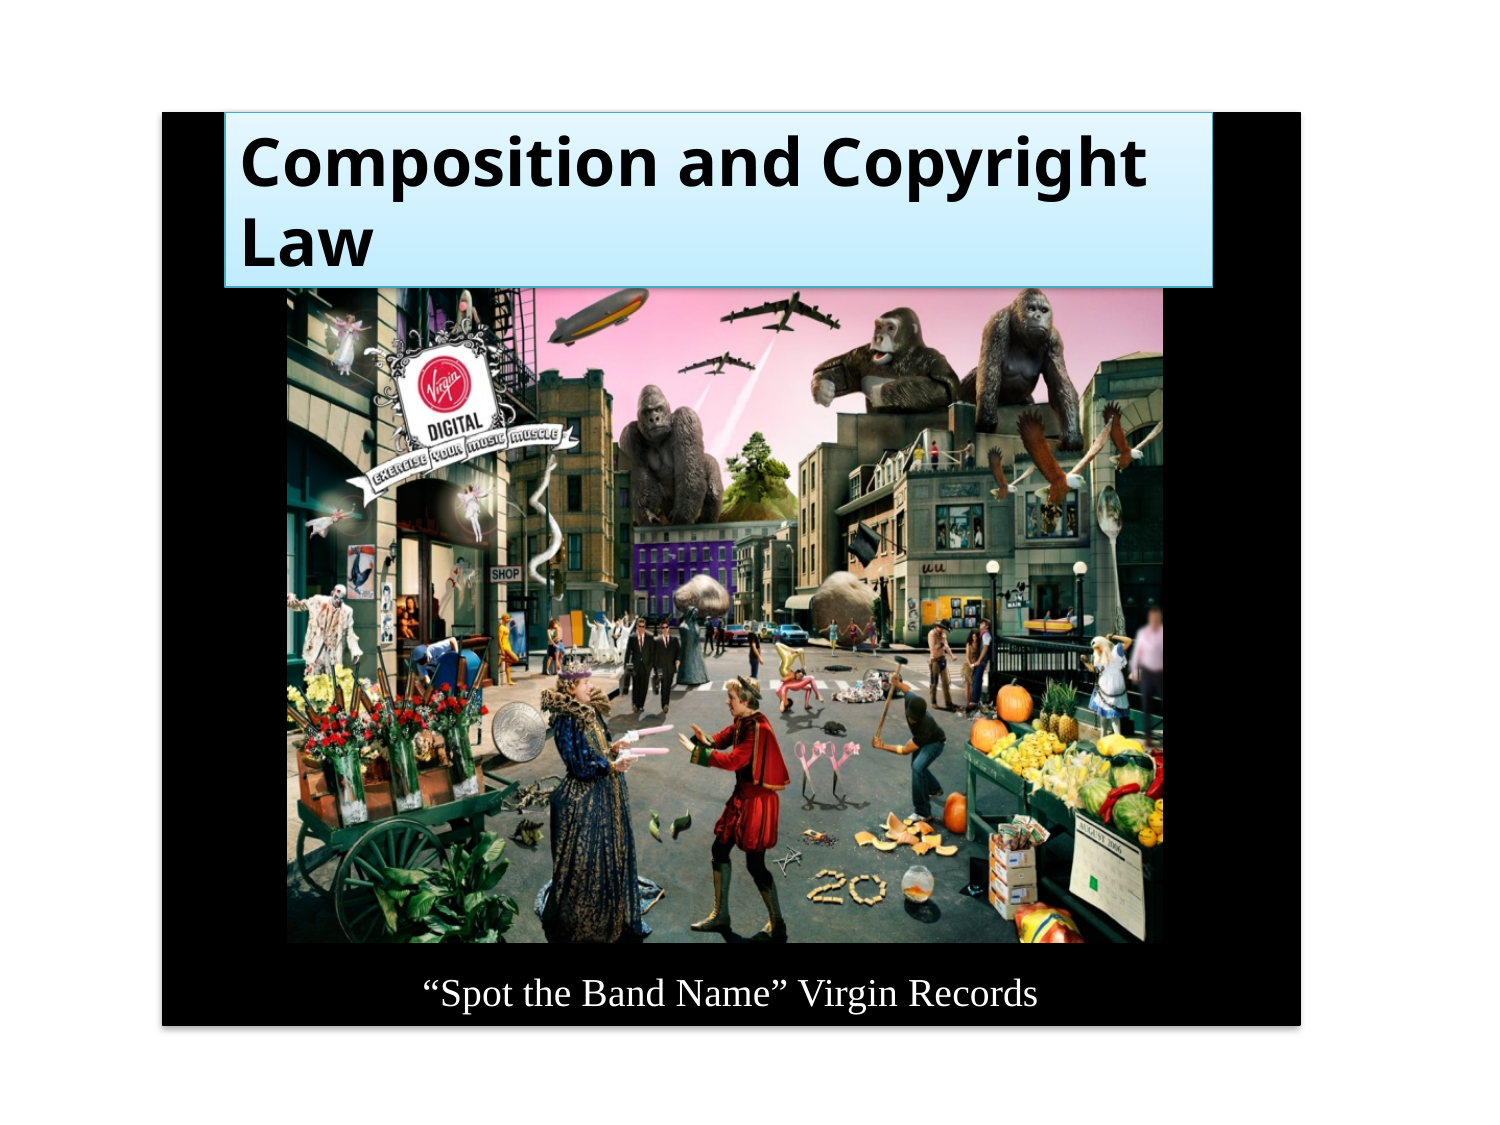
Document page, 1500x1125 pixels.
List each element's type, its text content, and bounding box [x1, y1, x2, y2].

list “Spot the Band Name” Virgin Records [162, 112, 1301, 1026]
picture [287, 237, 1163, 943]
text_box Composition and Copyright Law [224, 112, 1213, 288]
